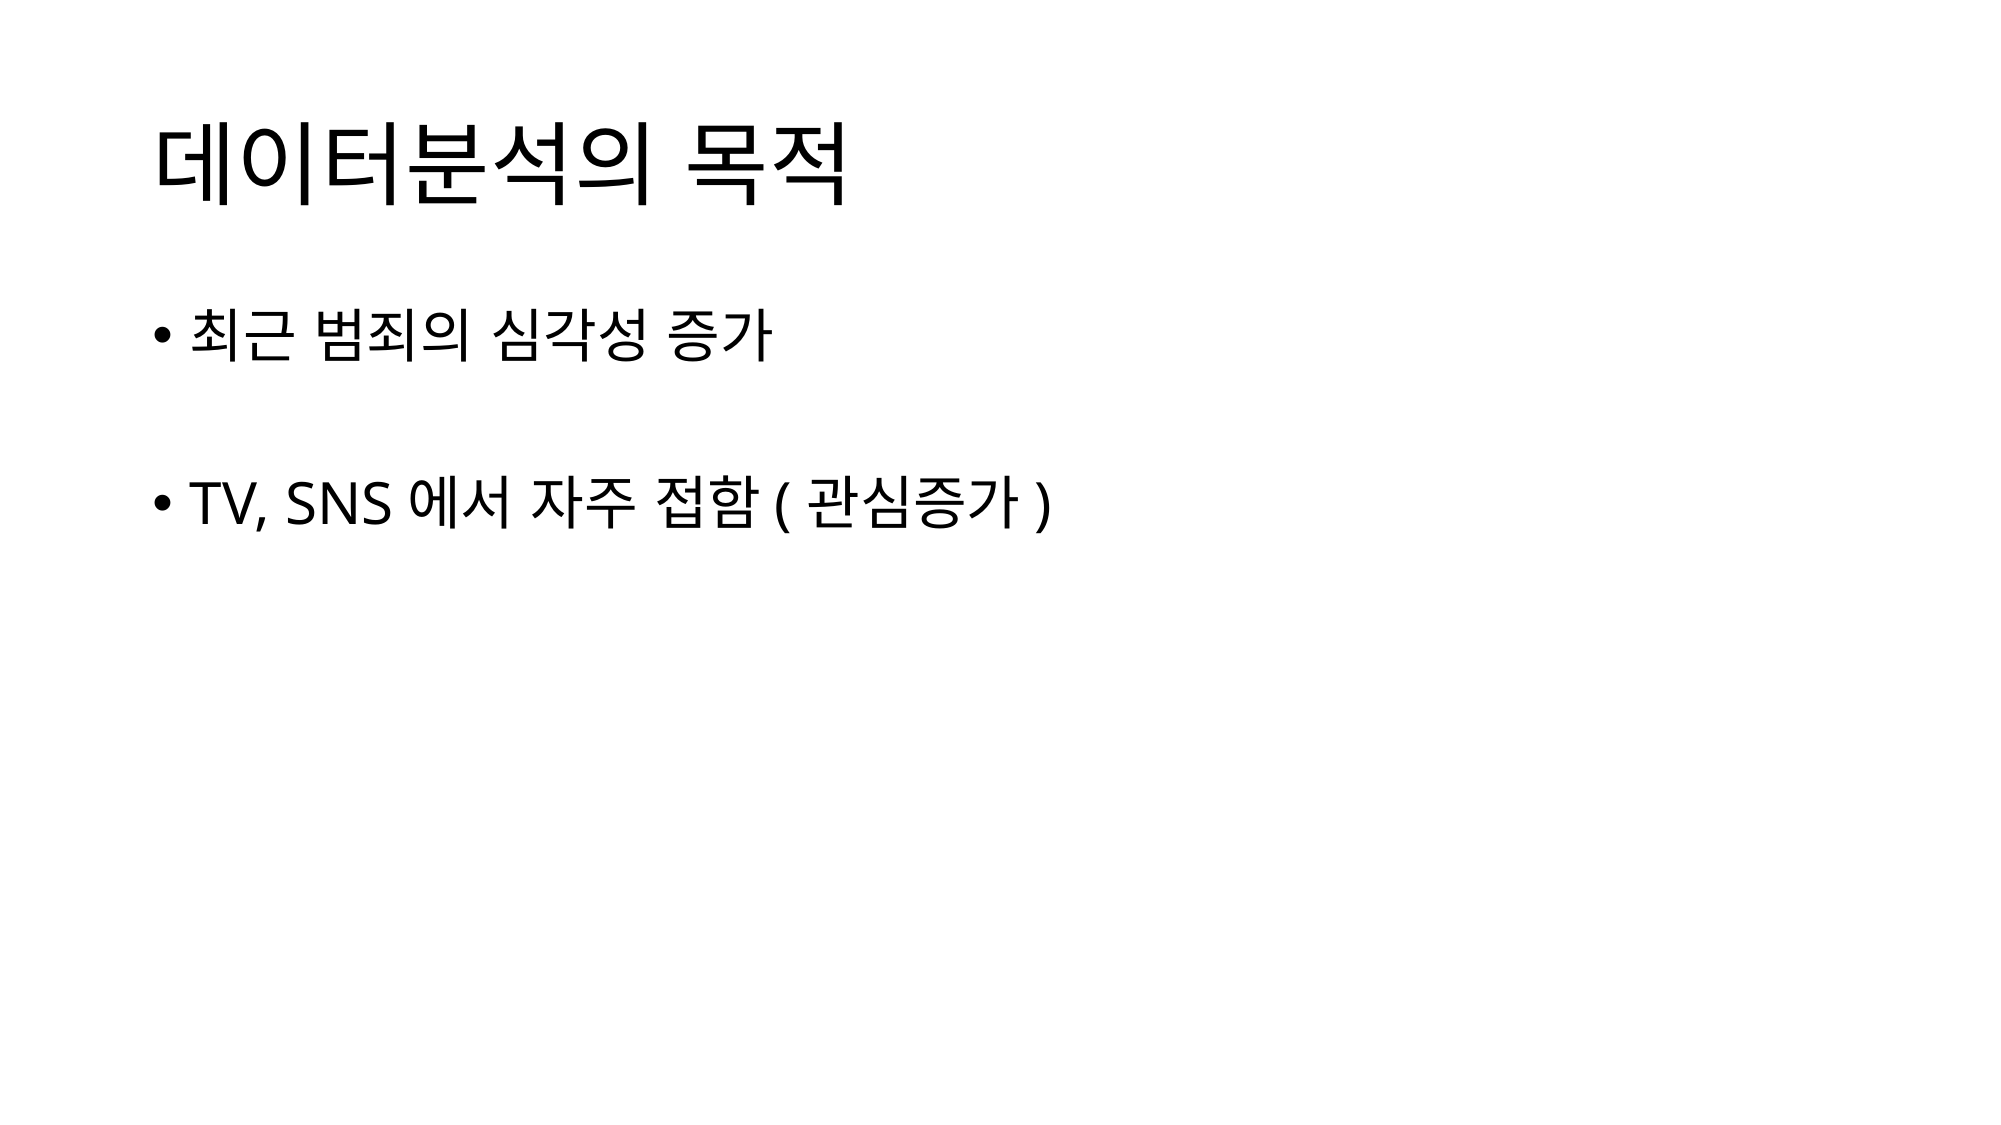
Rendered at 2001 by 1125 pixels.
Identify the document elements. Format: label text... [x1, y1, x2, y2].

title 데이터분석의 목적 [137, 59, 1863, 278]
list 최근 범죄의 심각성 증가 TV, SNS에서 자주 접함(관심증가) [137, 299, 1863, 1014]
